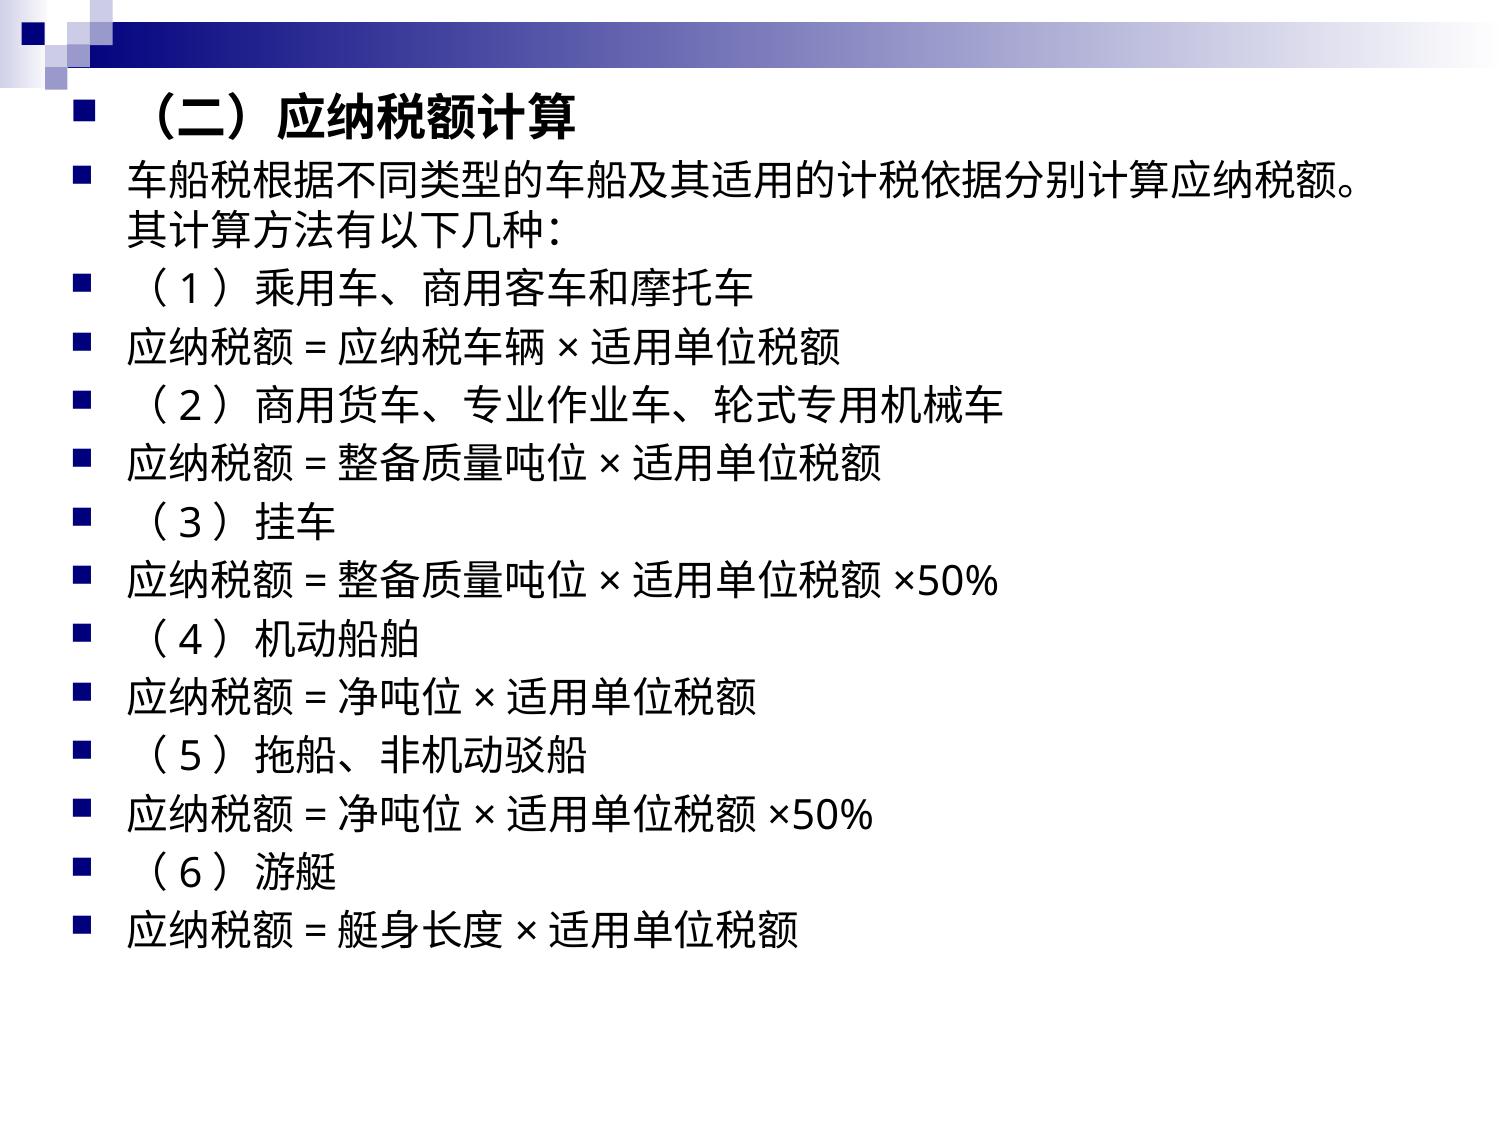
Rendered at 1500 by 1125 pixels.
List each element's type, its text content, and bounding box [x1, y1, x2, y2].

list （二）应纳税额计算 车船税根据不同类型的车船及其适用的计税依据分别计算应纳税额。其计算方法有以下几种： （1）乘用车、商用客车和摩托车 应纳税额=应纳税车辆×适用单位税额 （2）商用货车、专业作业车、轮式专用机械车 应纳税额=整备质量吨位×适用单位税额 （3）挂车 应纳税额=整备质量吨位×适用单位税额×50% （4）机动船舶 应纳税额=净吨位×适用单位税额 （5）拖船、非机动驳船 应纳税额=净吨位×适用单位税额×50% （6）游艇 应纳税额=艇身长度×适用单位税额 [55, 77, 1426, 999]
